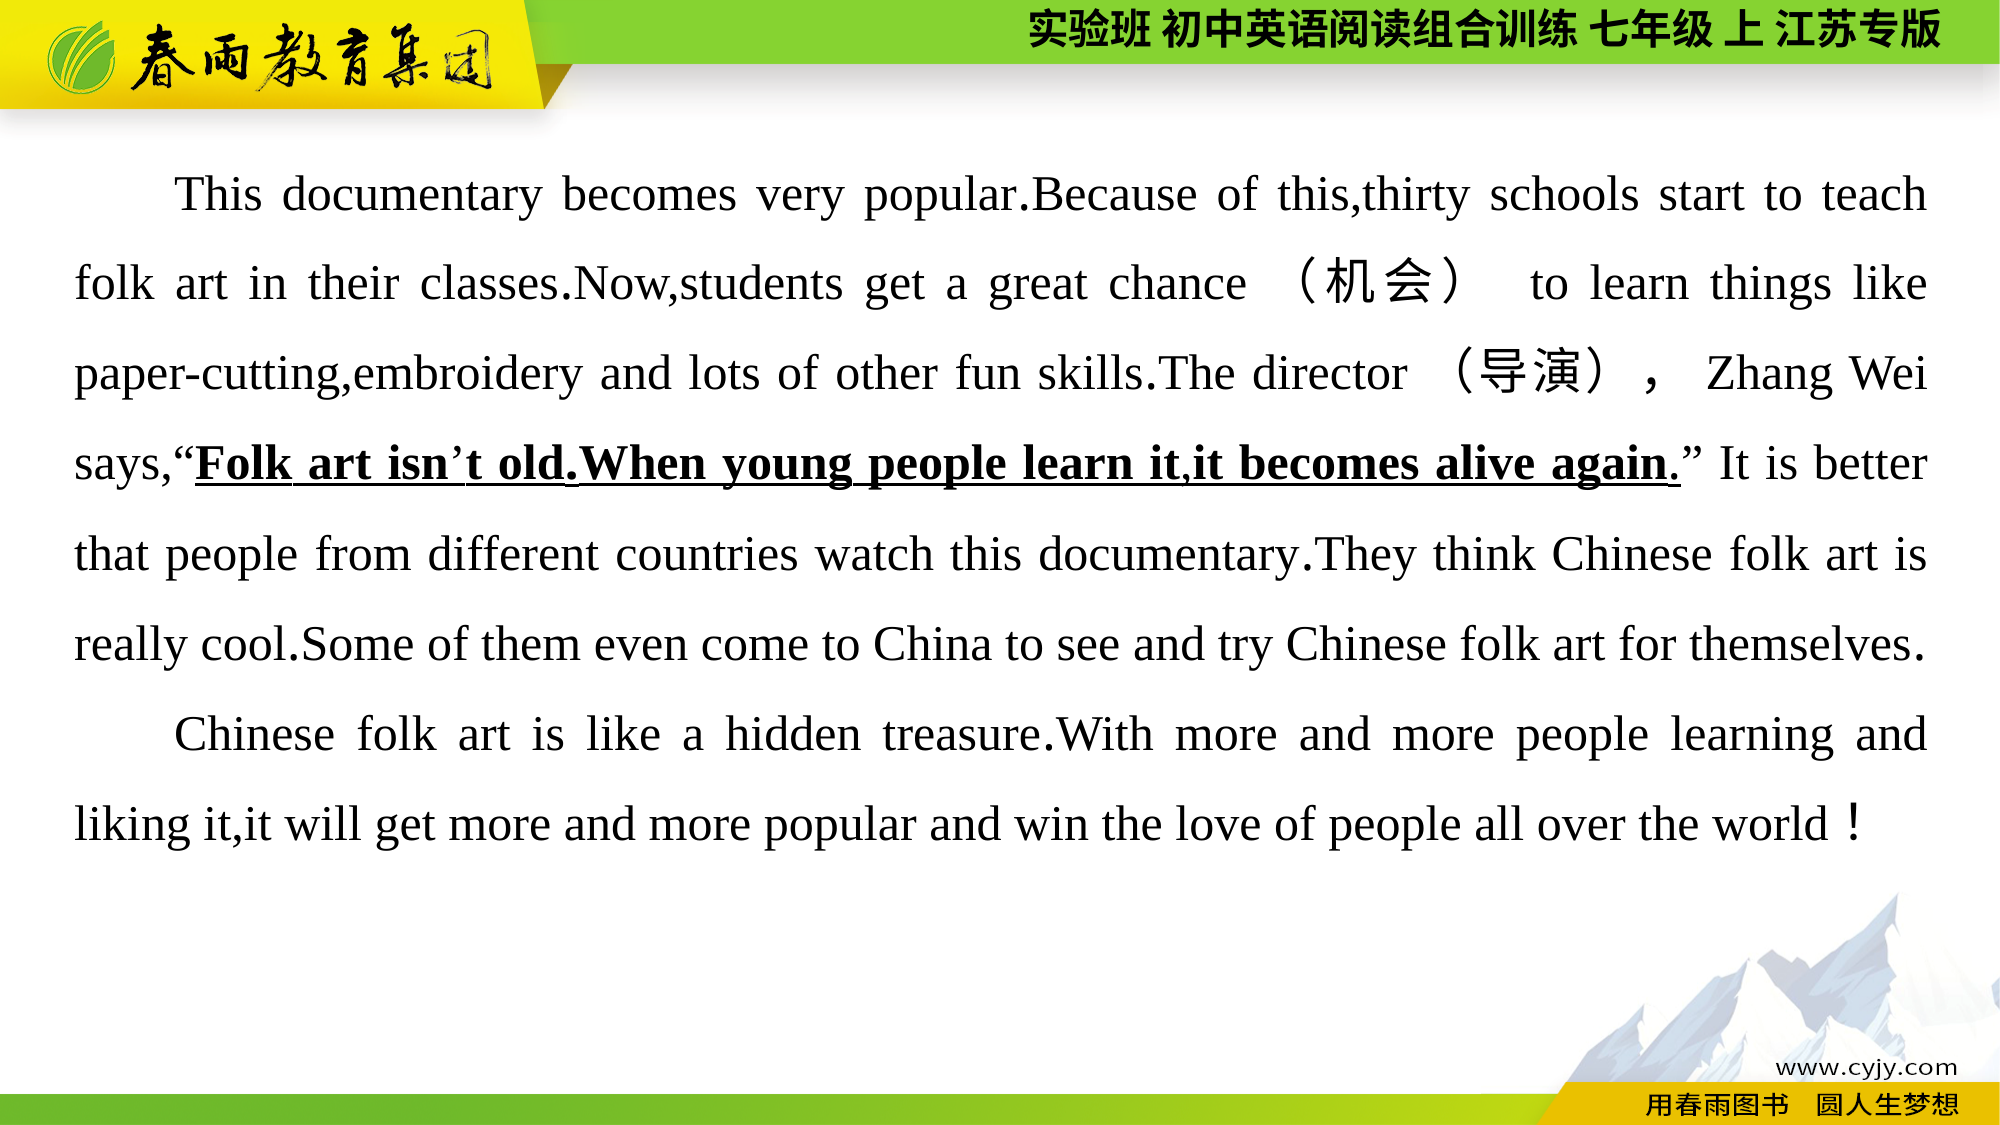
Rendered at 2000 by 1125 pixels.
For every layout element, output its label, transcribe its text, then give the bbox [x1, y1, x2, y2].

picture [0, 0, 2000, 1125]
list This documentary becomes very popular.Because of this,thirty schools start to teach folk art in their classes.Now,students get a great chance（机会） to learn things like paper-cutting,embroidery and lots of other fun skills.The director（导演），Zhang Wei says,“Folk art isn’t old.When young people learn it,it becomes alive again.” It is better that people from different countries watch this documentary.They think Chinese folk art is really cool.Some of them even come to China to see and try Chinese folk art for themselves. Chinese folk art is like a hidden treasure.With more and more people learning and liking it,it will get more and more popular and win the love of people all over the world！ [59, 122, 1944, 944]
